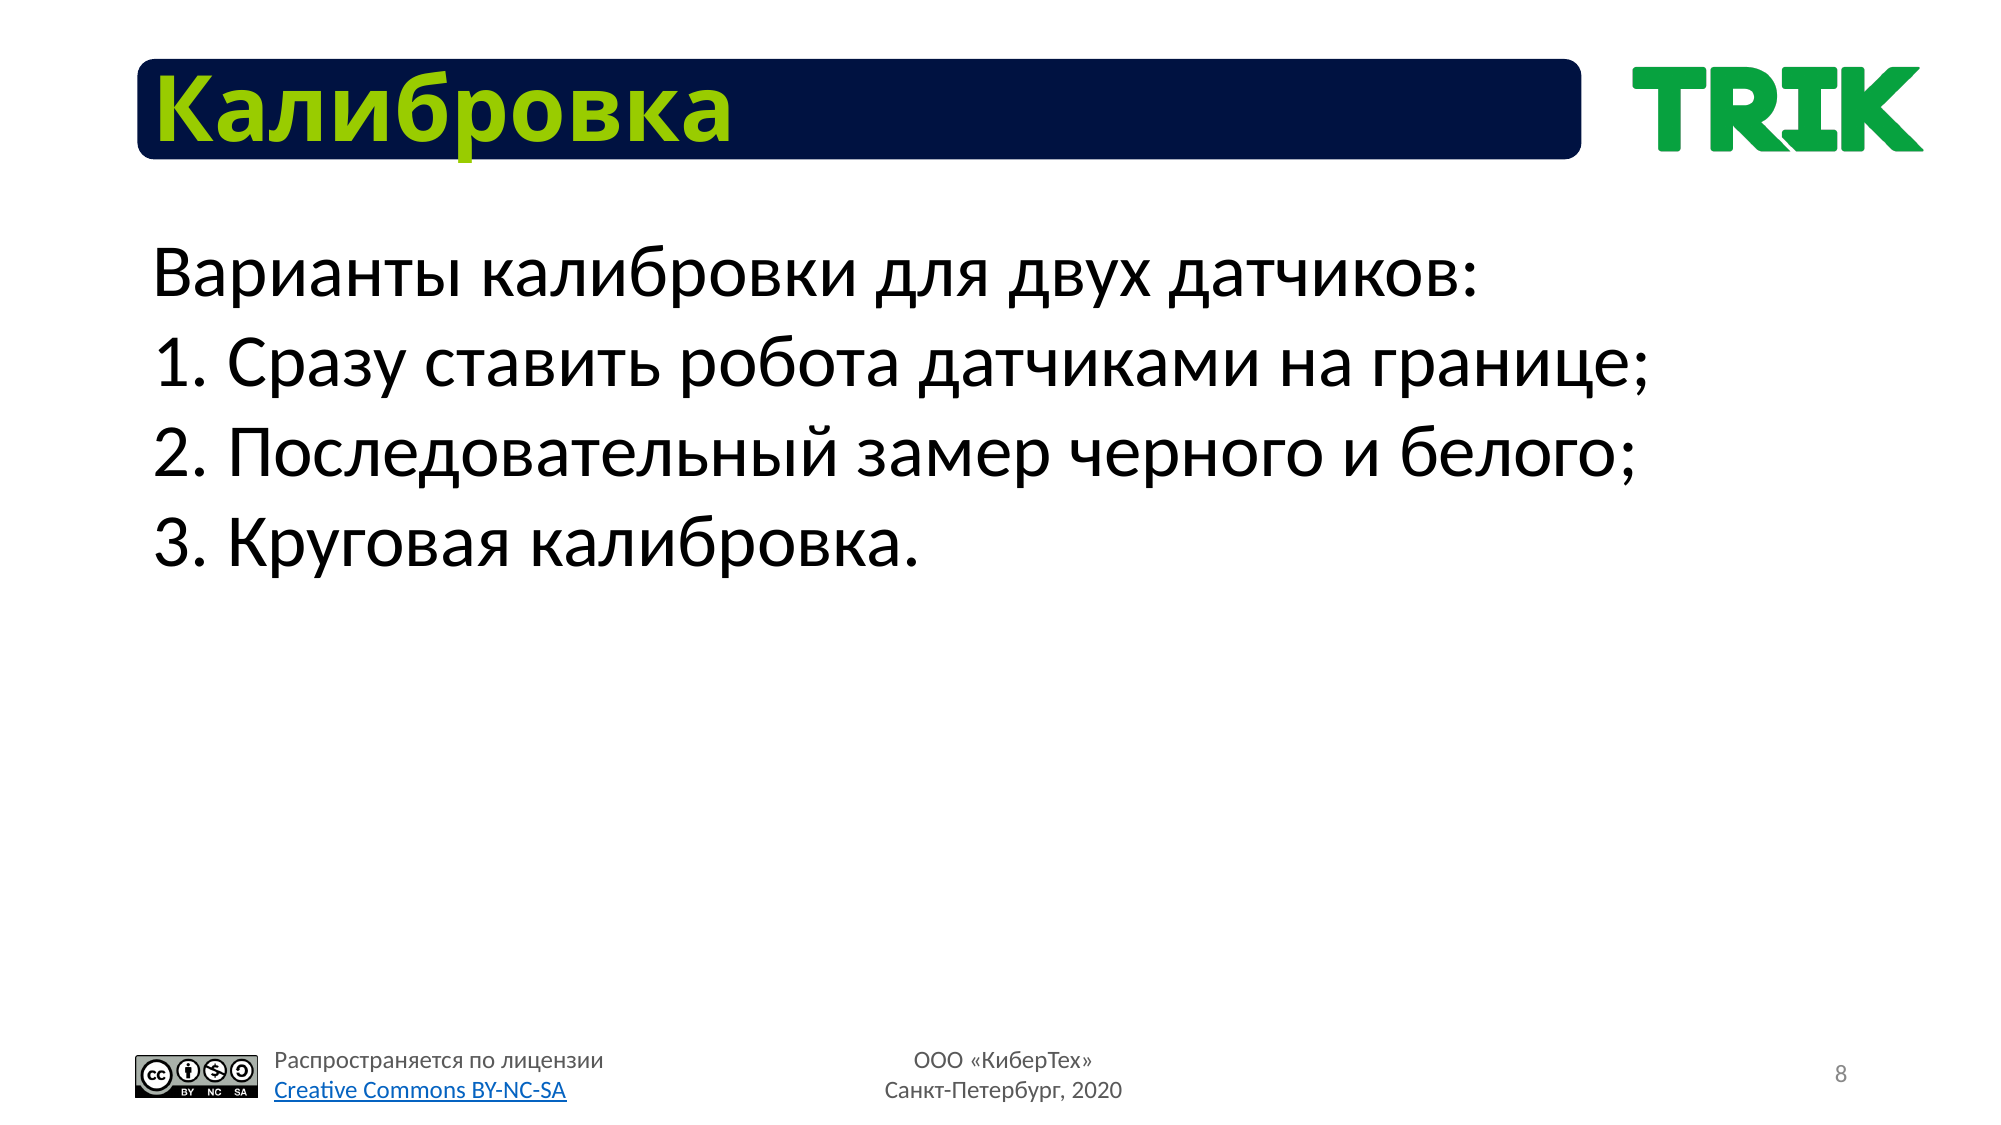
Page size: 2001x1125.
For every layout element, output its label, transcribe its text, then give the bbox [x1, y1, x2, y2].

text_box Варианты калибровки для двух датчиков: Сразу ставить робота датчиками на границе; Последовательный замер черного и белого; Круговая калибровка. [137, 214, 1930, 800]
picture [135, 1055, 258, 1098]
picture [1631, 64, 1924, 154]
slide_number 8 [1412, 1042, 1863, 1103]
title Калибровка [137, 54, 1582, 155]
